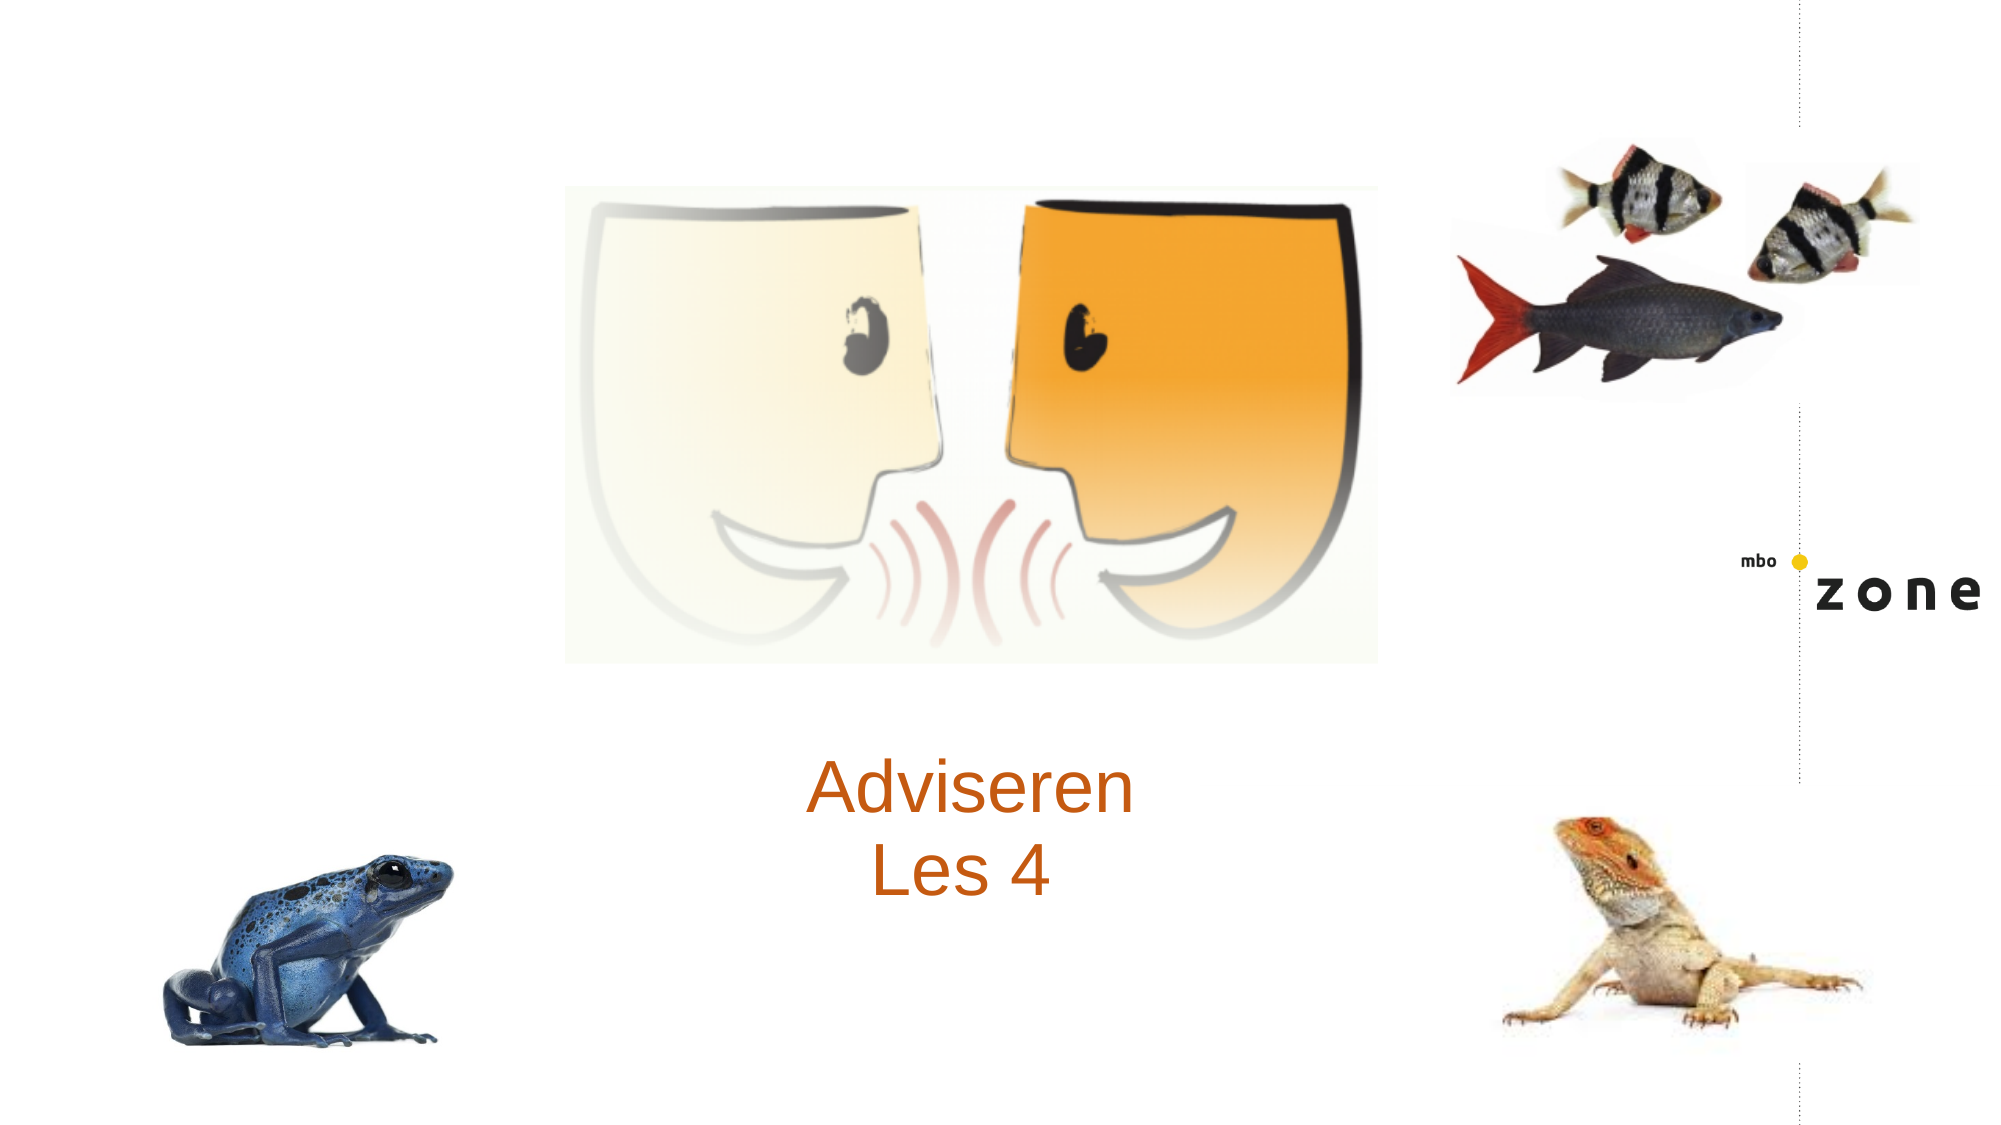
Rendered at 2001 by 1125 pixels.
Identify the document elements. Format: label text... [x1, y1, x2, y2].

list Adviseren Les 4 dracht en geboorte [336, 580, 1607, 998]
picture [565, 186, 1378, 667]
picture [130, 843, 474, 1061]
picture [1199, 0, 2001, 1125]
